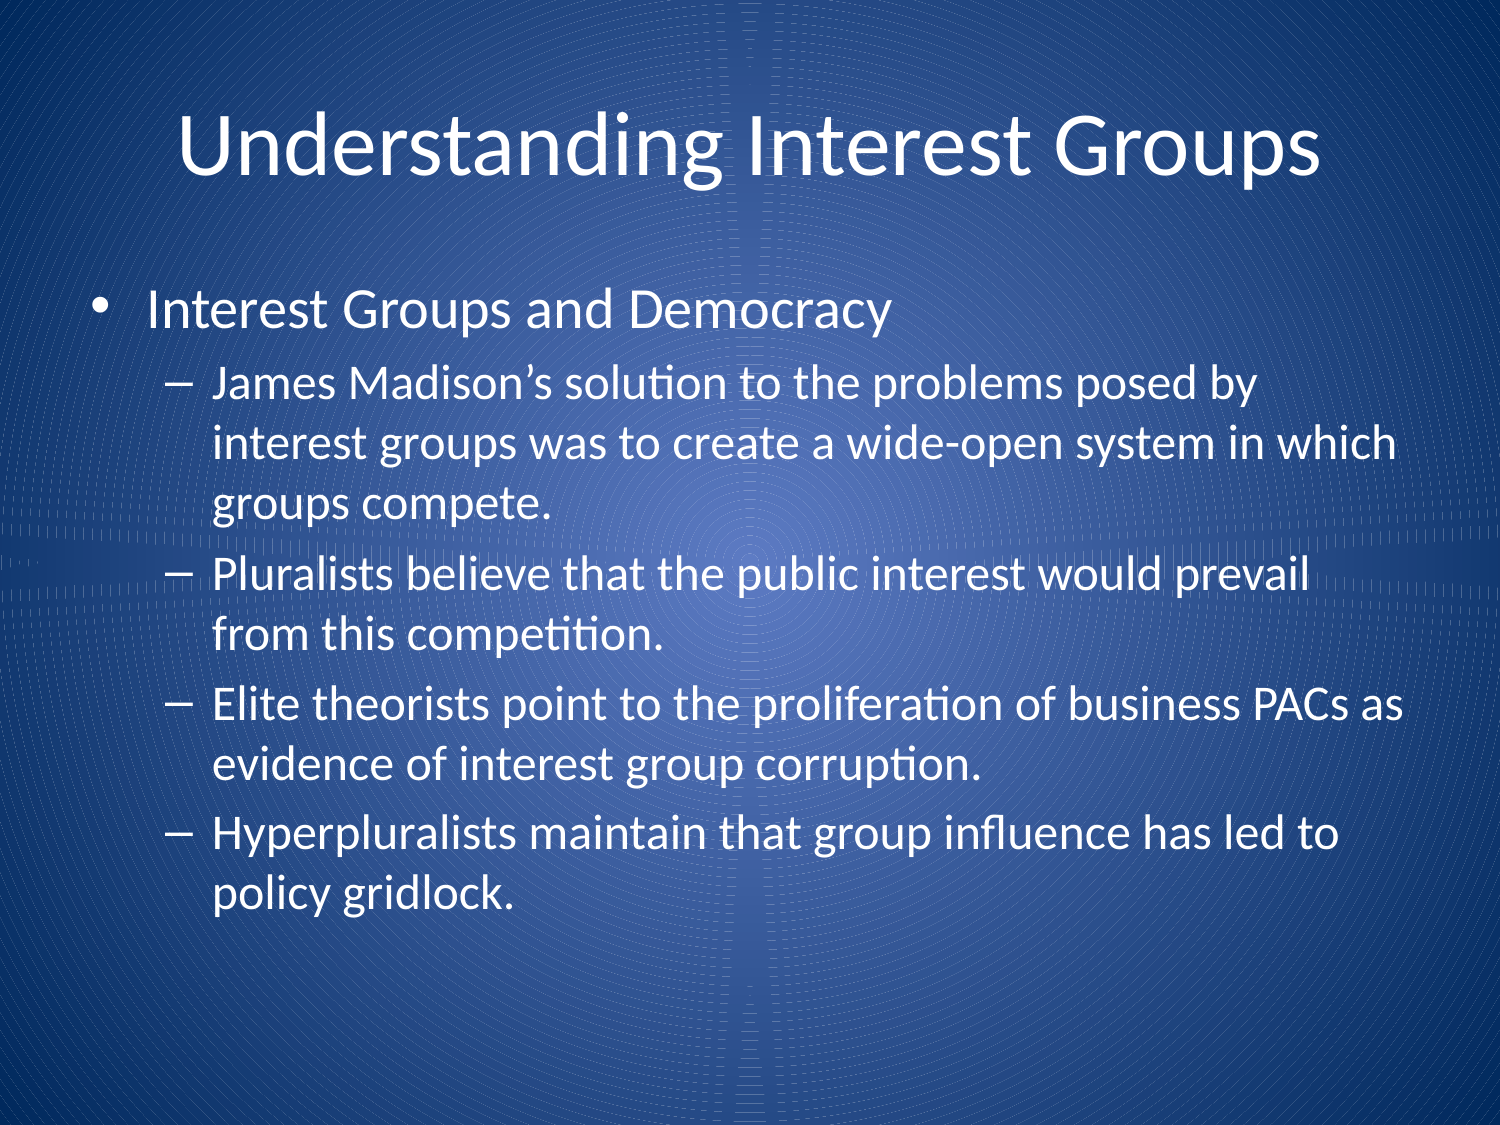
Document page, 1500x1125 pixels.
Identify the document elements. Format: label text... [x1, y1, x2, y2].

title Understanding Interest Groups [75, 45, 1425, 233]
list Interest Groups and Democracy James Madison’s solution to the problems posed by interest groups was to create a wide-open system in which groups compete. Pluralists believe that the public interest would prevail from this competition. Elite theorists point to the proliferation of business PACs as evidence of interest group corruption. Hyperpluralists maintain that group influence has led to policy gridlock. [75, 262, 1425, 1005]
